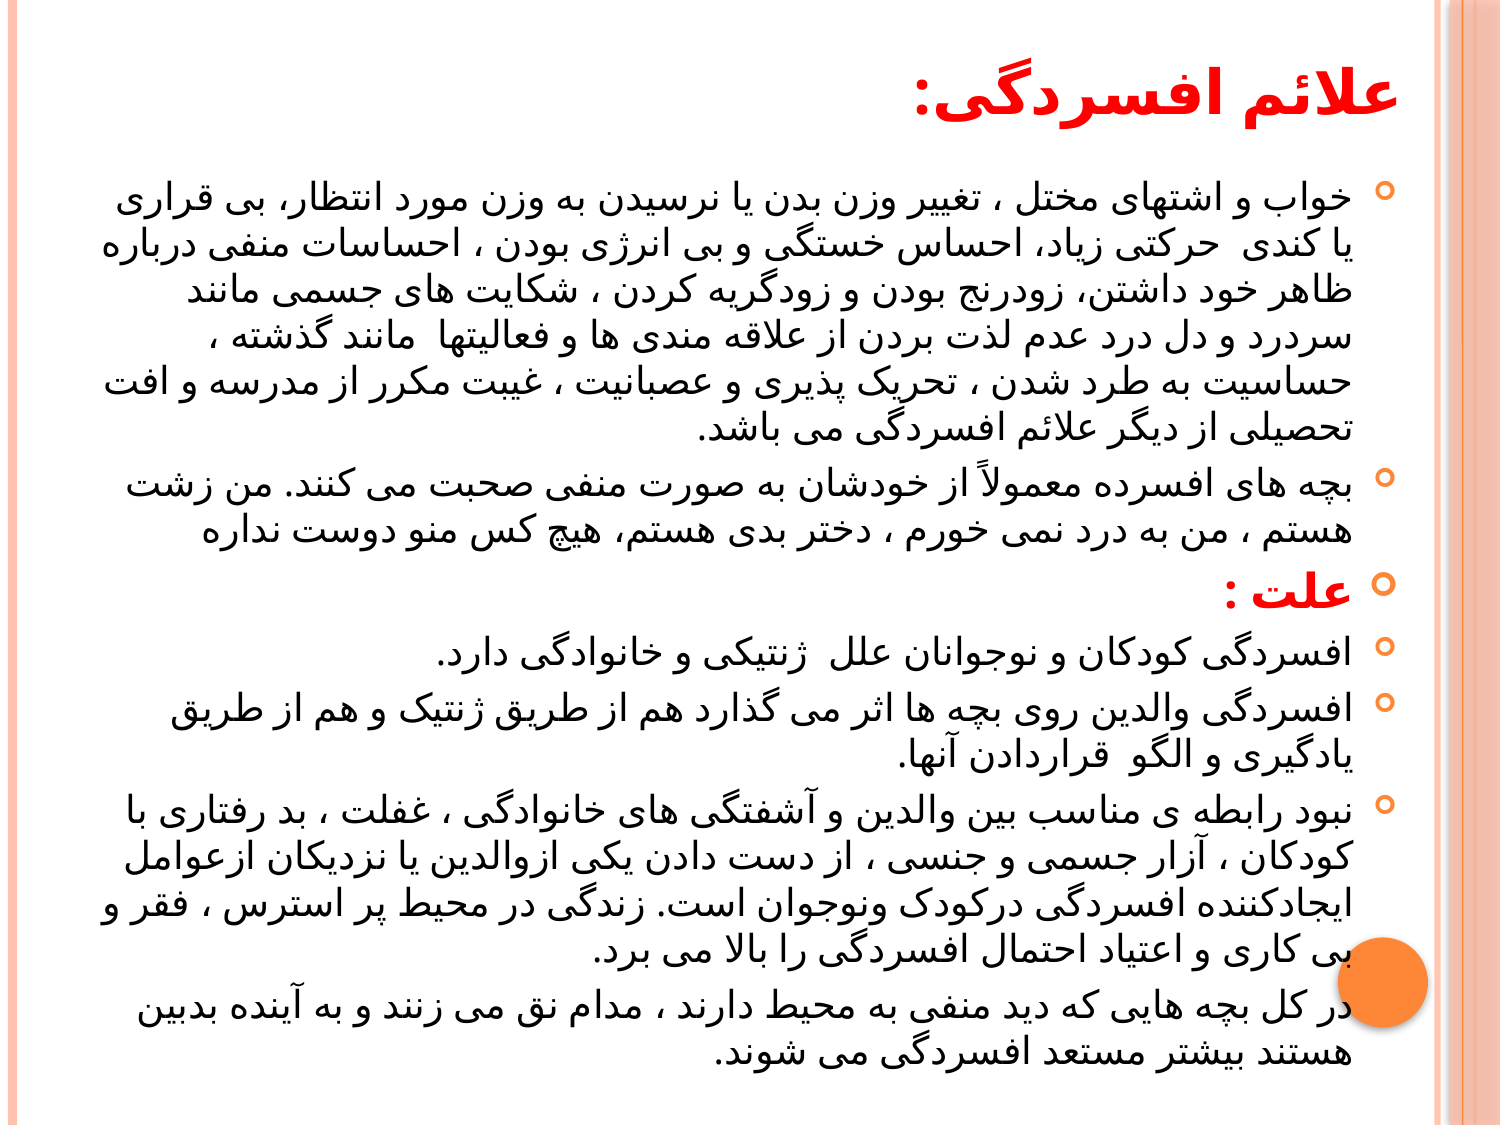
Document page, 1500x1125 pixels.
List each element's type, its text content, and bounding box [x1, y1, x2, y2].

title علائم افسردگی: [75, 45, 1418, 211]
list خواب و اشتهای مختل ، تغییر وزن بدن یا نرسیدن به وزن مورد انتظار، بی قراری یا کندی حرکتی زیاد، احساس خستگی و بی انرژی بودن ، احساسات منفی درباره ظاهر خود داشتن، زودرنج بودن و زودگریه کردن ، شکایت های جسمی مانند سردرد و دل درد عدم لذت بردن از علاقه مندی ها و فعالیتها مانند گذشته ، حساسیت به طرد شدن ، تحریک پذیری و عصبانیت ، غیبت مکرر از مدرسه و افت تحصیلی از دیگر علائم افسردگی می باشد. بچه های افسرده معمولاً از خودشان به صورت منفی صحبت می کنند. من زشت هستم ، من به درد نمی خورم ، دختر بدی هستم، هیچ کس منو دوست نداره علت : افسردگی کودکان و نوجوانان علل ژنتیکی و خانوادگی دارد. افسردگی والدین روی بچه ها اثر می گذارد هم از طریق ژنتیک و هم از طریق یادگیری و الگو قراردادن آنها. نبود رابطه ی مناسب بین والدین و آشفتگی های خانوادگی ، غفلت ، بد رفتاری با کودکان ، آزار جسمی و جنسی ، از دست دادن یکی ازوالدین یا نزدیکان ازعوامل ایجادکننده افسردگی درکودک ونوجوان است. زندگی در محیط پر استرس ، فقر و بی کاری و اعتیاد احتمال افسردگی را بالا می برد. در کل بچه هایی که دید منفی به محیط دارند ، مدام نق می زنند و به آینده بدبین هستند بیشتر مستعد افسردگی می شوند. [75, 164, 1407, 1090]
